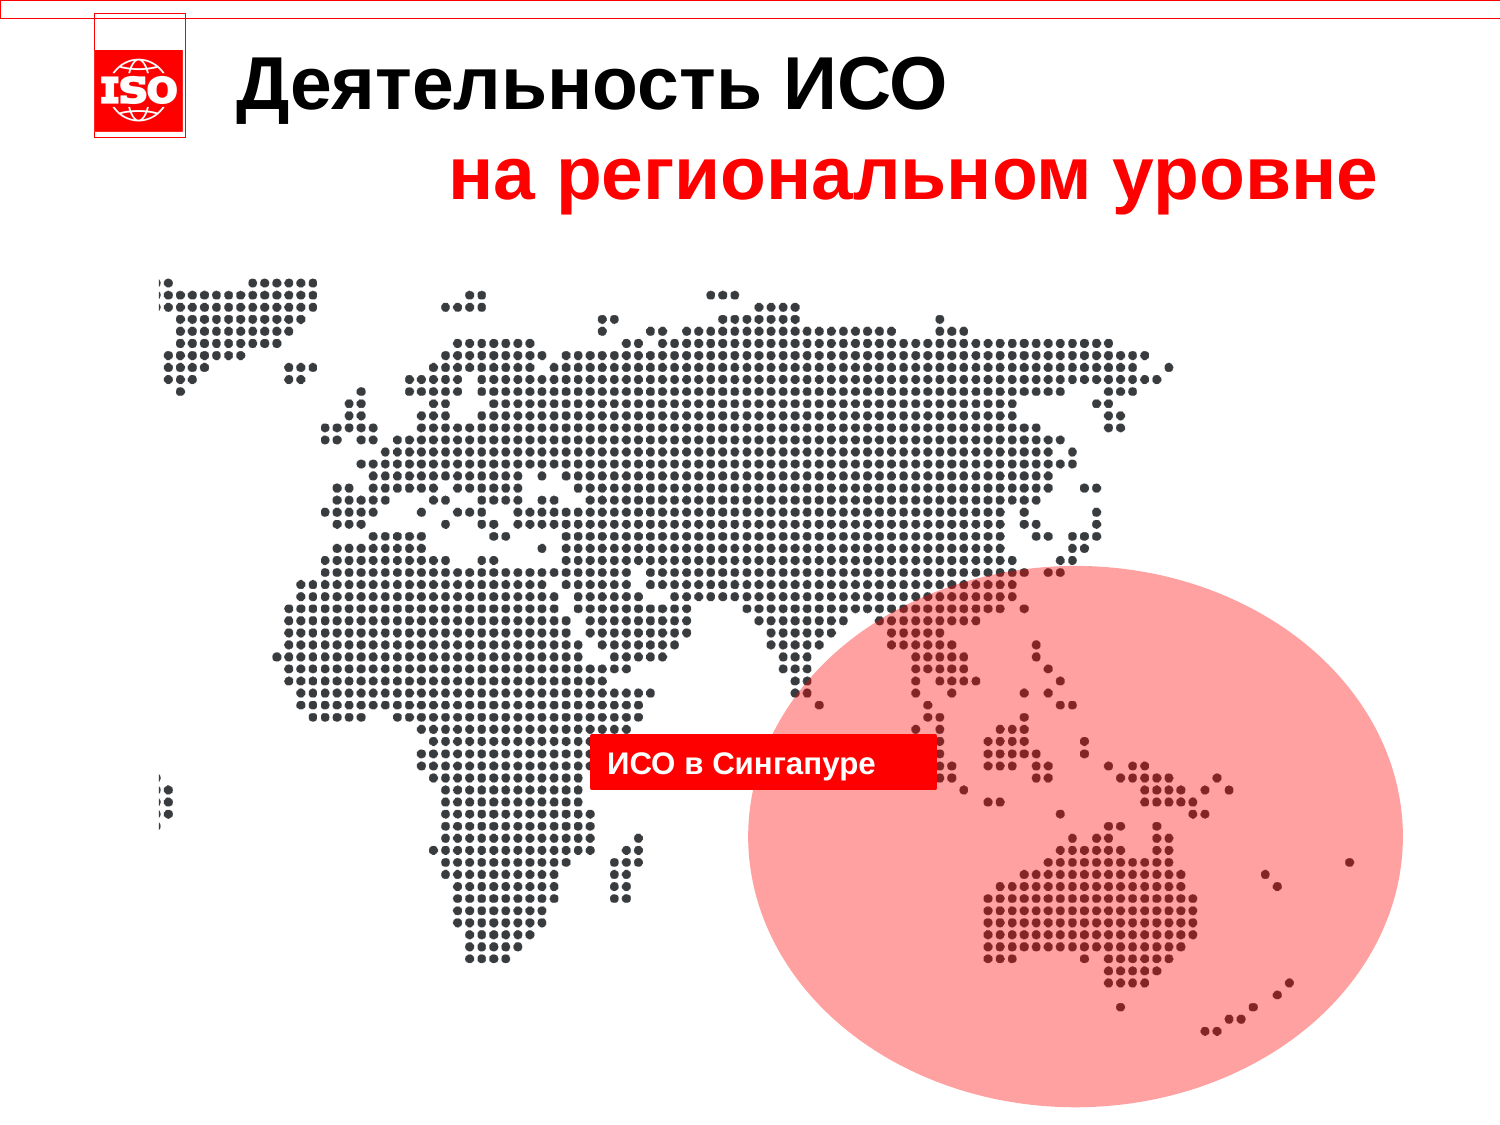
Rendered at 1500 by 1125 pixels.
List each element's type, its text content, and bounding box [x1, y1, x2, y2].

picture [158, 271, 1404, 1108]
title Деятельность ИСО на региональном уровне [221, 67, 1500, 181]
